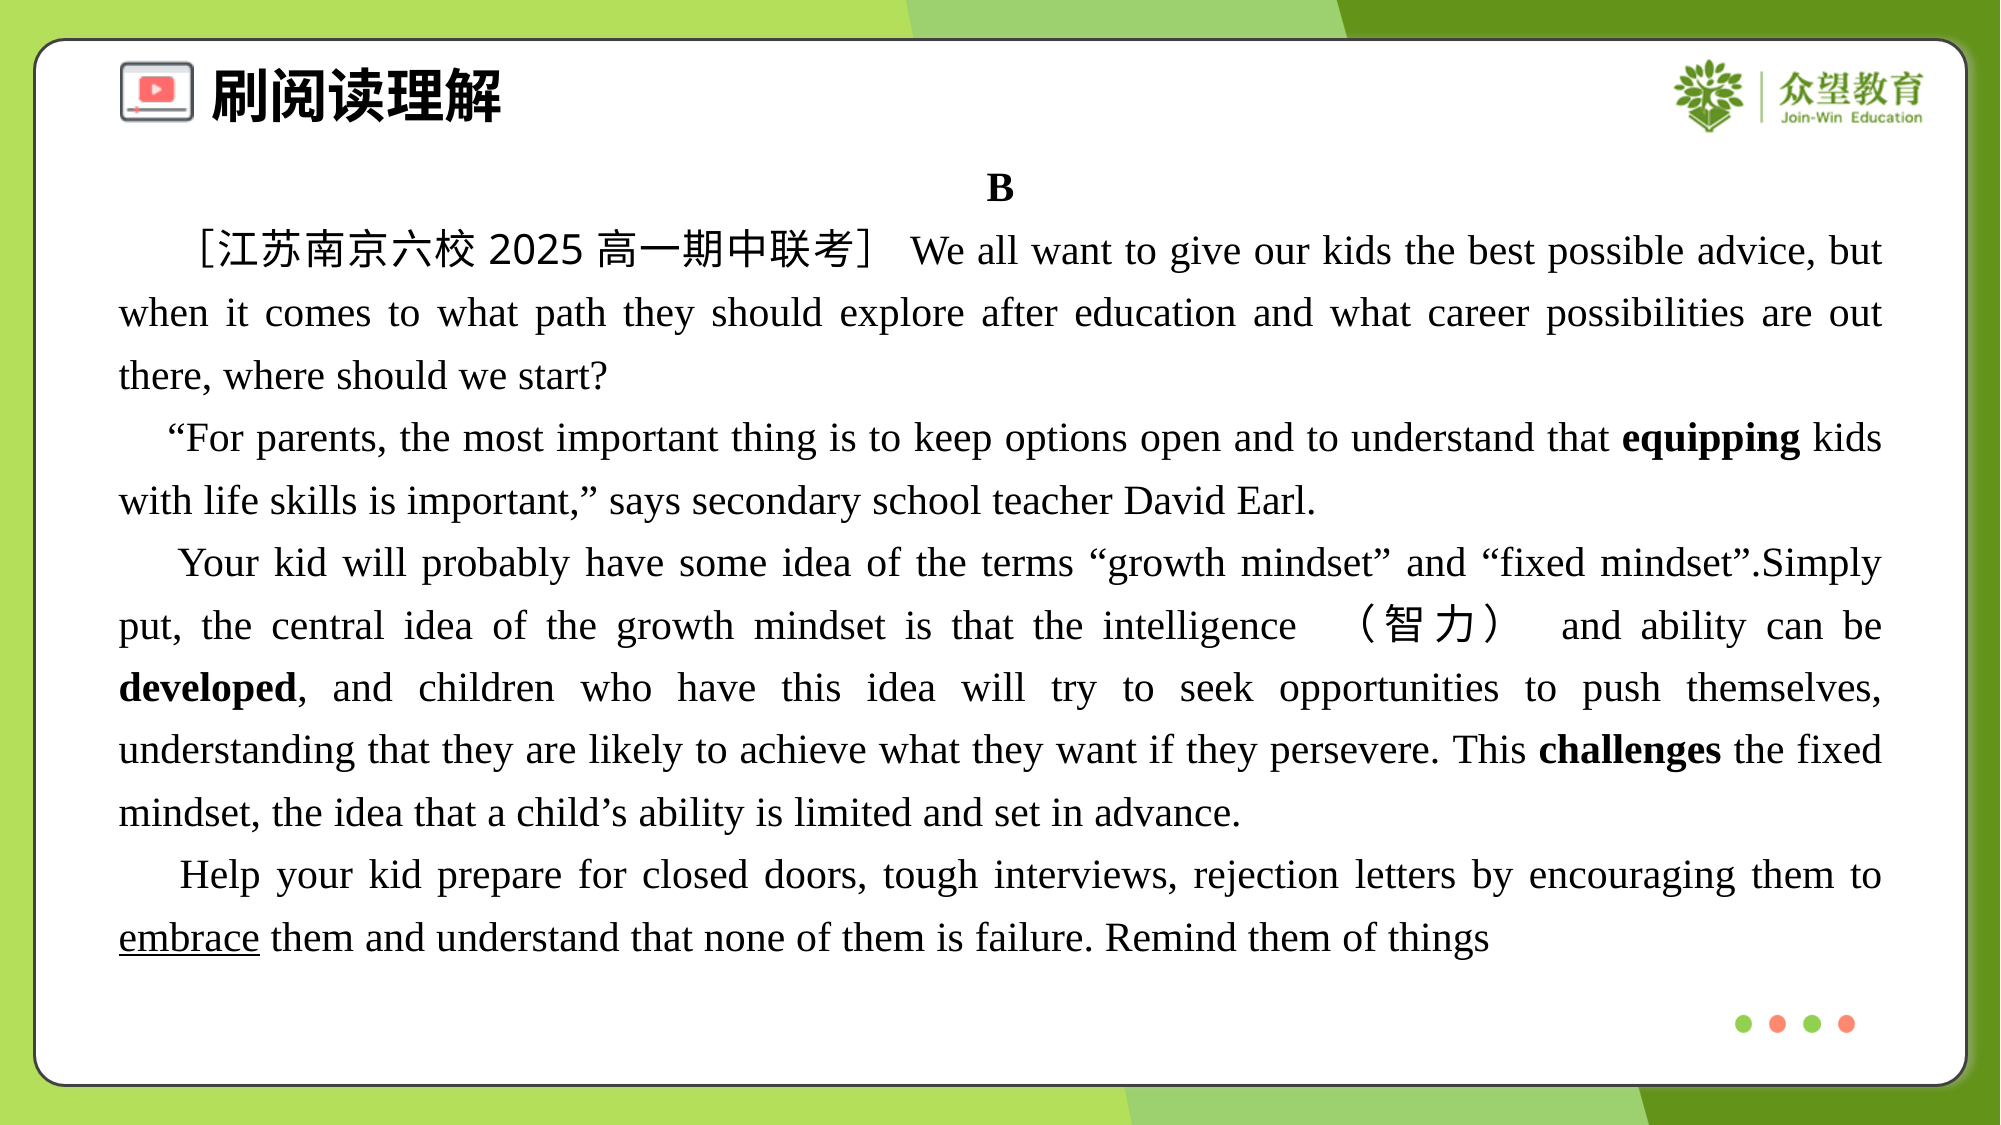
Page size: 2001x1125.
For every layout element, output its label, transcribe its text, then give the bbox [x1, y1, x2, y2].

text_box B ［江苏南京六校2025高一期中联考］We all want to give our kids the best possible advice, but when it comes to what path they should explore after education and what career possibilities are out there, where should we start? “For parents, the most important thing is to keep options open and to understand that equipping kids with life skills is important,” says secondary school teacher David Earl. Your kid will probably have some idea of the terms “growth mindset” and “fixed mindset”.Simply put, the central idea of the growth mindset is that the intelligence （智力） and ability can be developed, and children who have this idea will try to seek opportunities to push themselves, understanding that they are likely to achieve what they want if they persevere. This challenges the fixed mindset, the idea that a child’s ability is limited and set in advance. Help your kid prepare for closed doors, tough interviews, rejection letters by encouraging them to embrace them and understand that none of them is failure. Remind them of things [118, 147, 1883, 961]
picture [0, 0, 2000, 1125]
